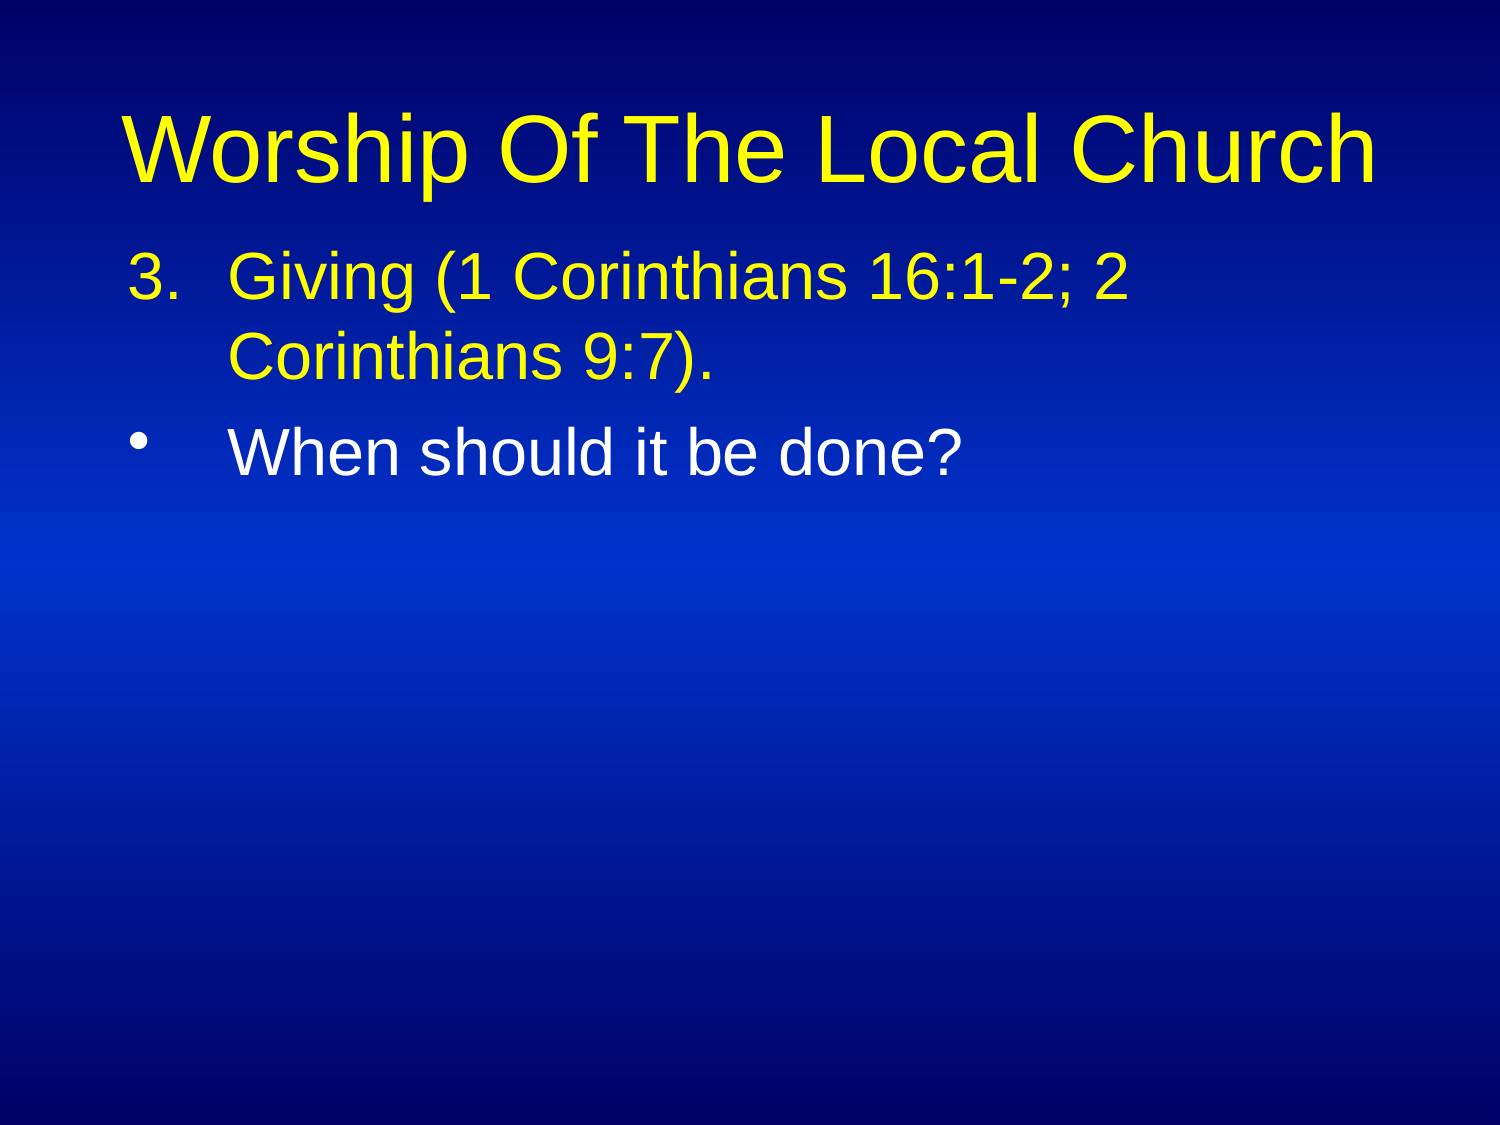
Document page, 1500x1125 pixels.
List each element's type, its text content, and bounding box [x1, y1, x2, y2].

title Worship Of The Local Church [37, 50, 1463, 238]
list Giving (1 Corinthians 16:1-2; 2 Corinthians 9:7). When should it be done? [112, 224, 1463, 1125]
